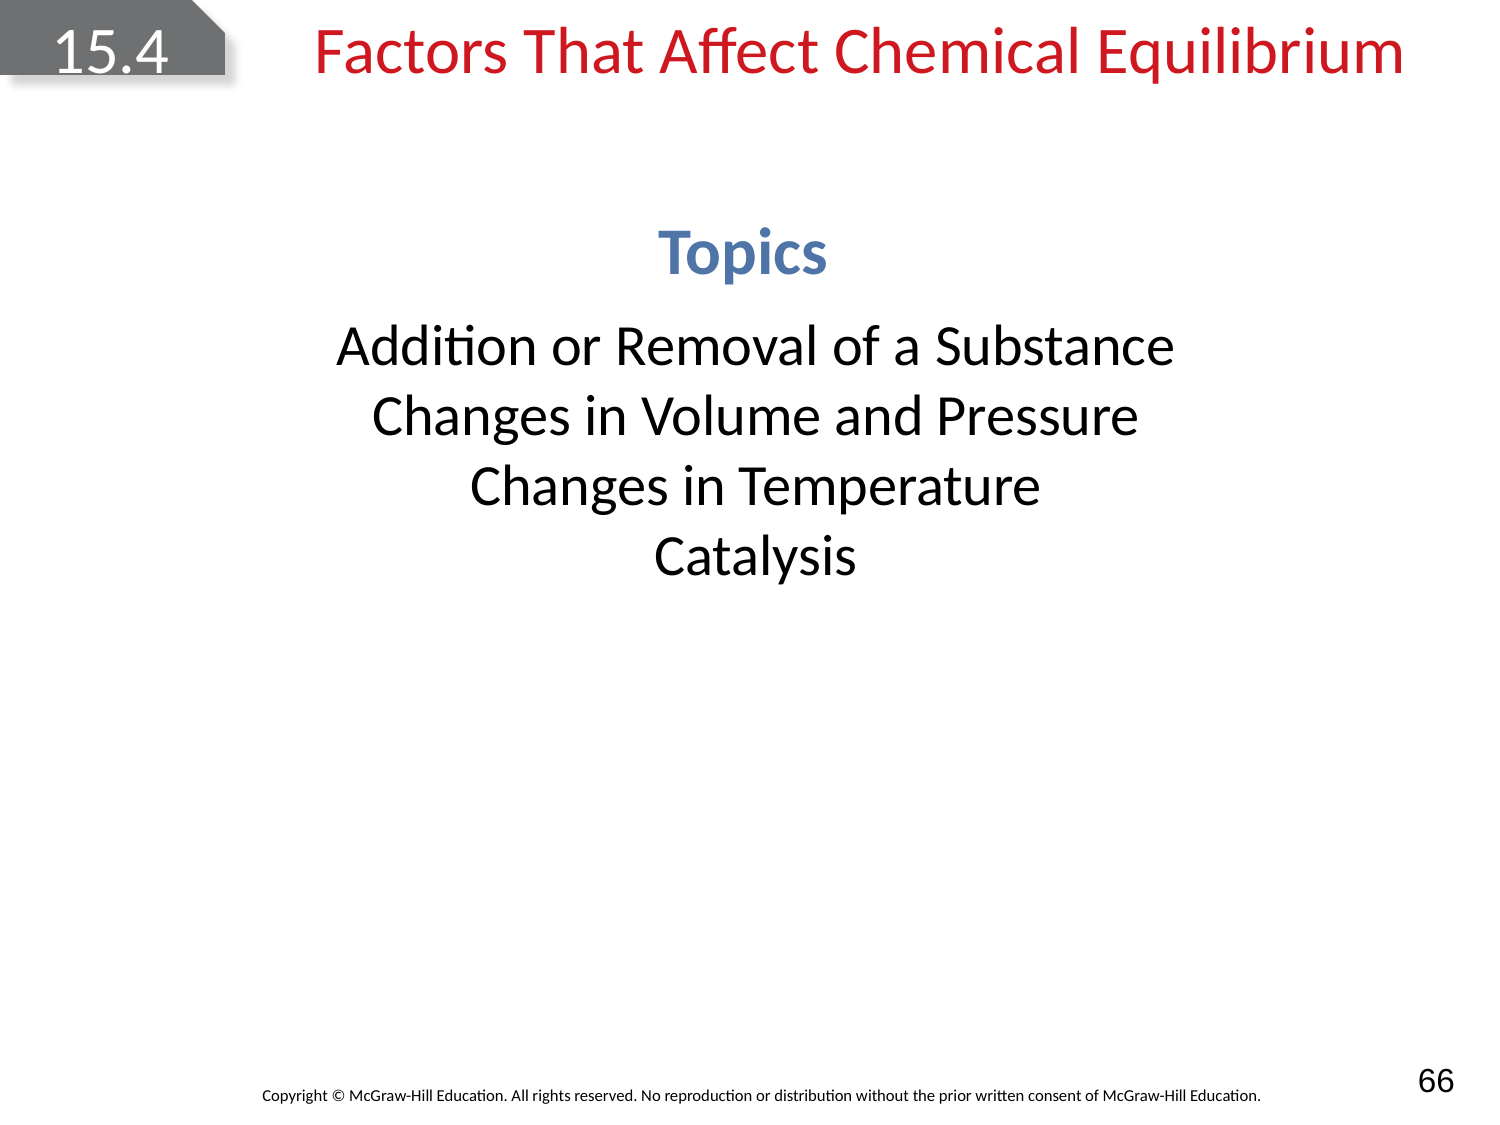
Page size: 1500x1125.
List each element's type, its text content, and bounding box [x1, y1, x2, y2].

list Topics [462, 200, 1025, 299]
title 15.4 Factors That Affect Chemical Equilibrium [0, 0, 1488, 75]
list Addition or Removal of a Substance Changes in Volume and Pressure Changes in Temperature Catalysis [300, 299, 1213, 713]
